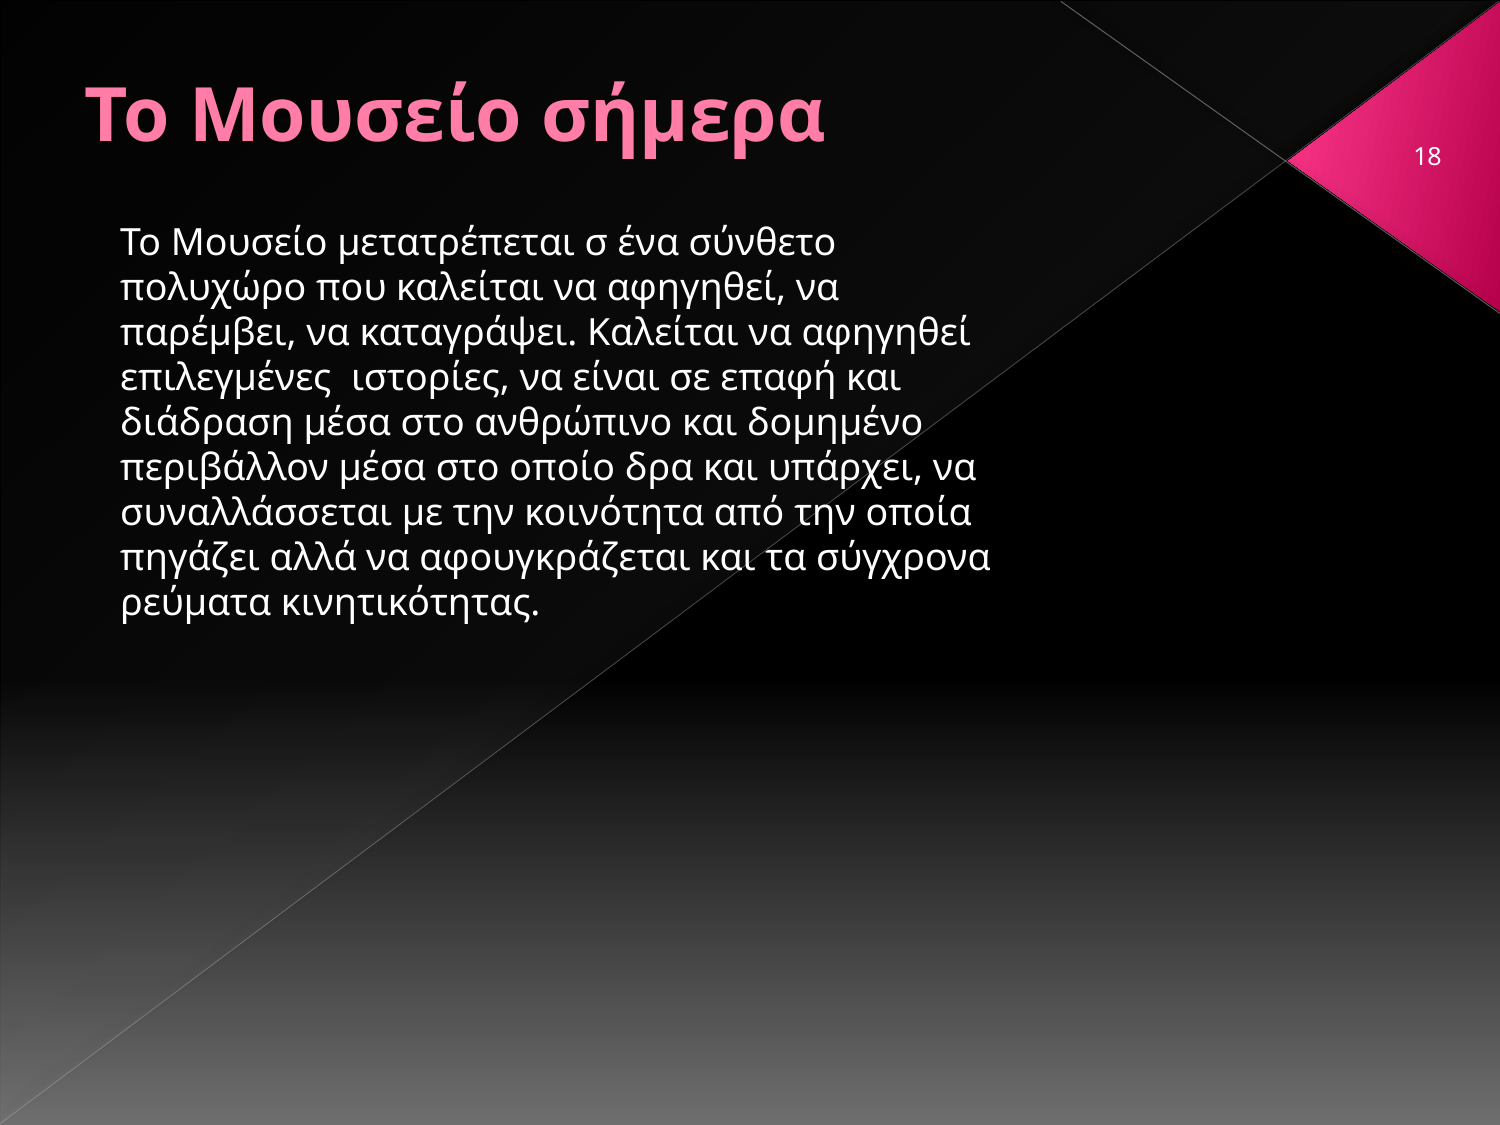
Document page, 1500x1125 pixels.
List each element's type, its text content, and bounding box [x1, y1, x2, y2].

title Το Μουσείο σήμερα [70, 0, 1258, 224]
text_box Το Μουσείο μετατρέπεται σ ένα σύνθετο πολυχώρο που καλείται να αφηγηθεί, να παρέμβει, να καταγράψει. Καλείται να αφηγηθεί επιλεγμένες ιστορίες, να είναι σε επαφή και διάδραση μέσα στο ανθρώπινο και δομημένο περιβάλλον μέσα στο οποίο δρα και υπάρχει, να συναλλάσσεται με την κοινότητα από την οποία πηγάζει αλλά να αφουγκράζεται και τα σύγχρονα ρεύματα κινητικότητας. [105, 224, 1032, 267]
list [62, 267, 1207, 903]
slide_number 18 [1386, 132, 1469, 183]
